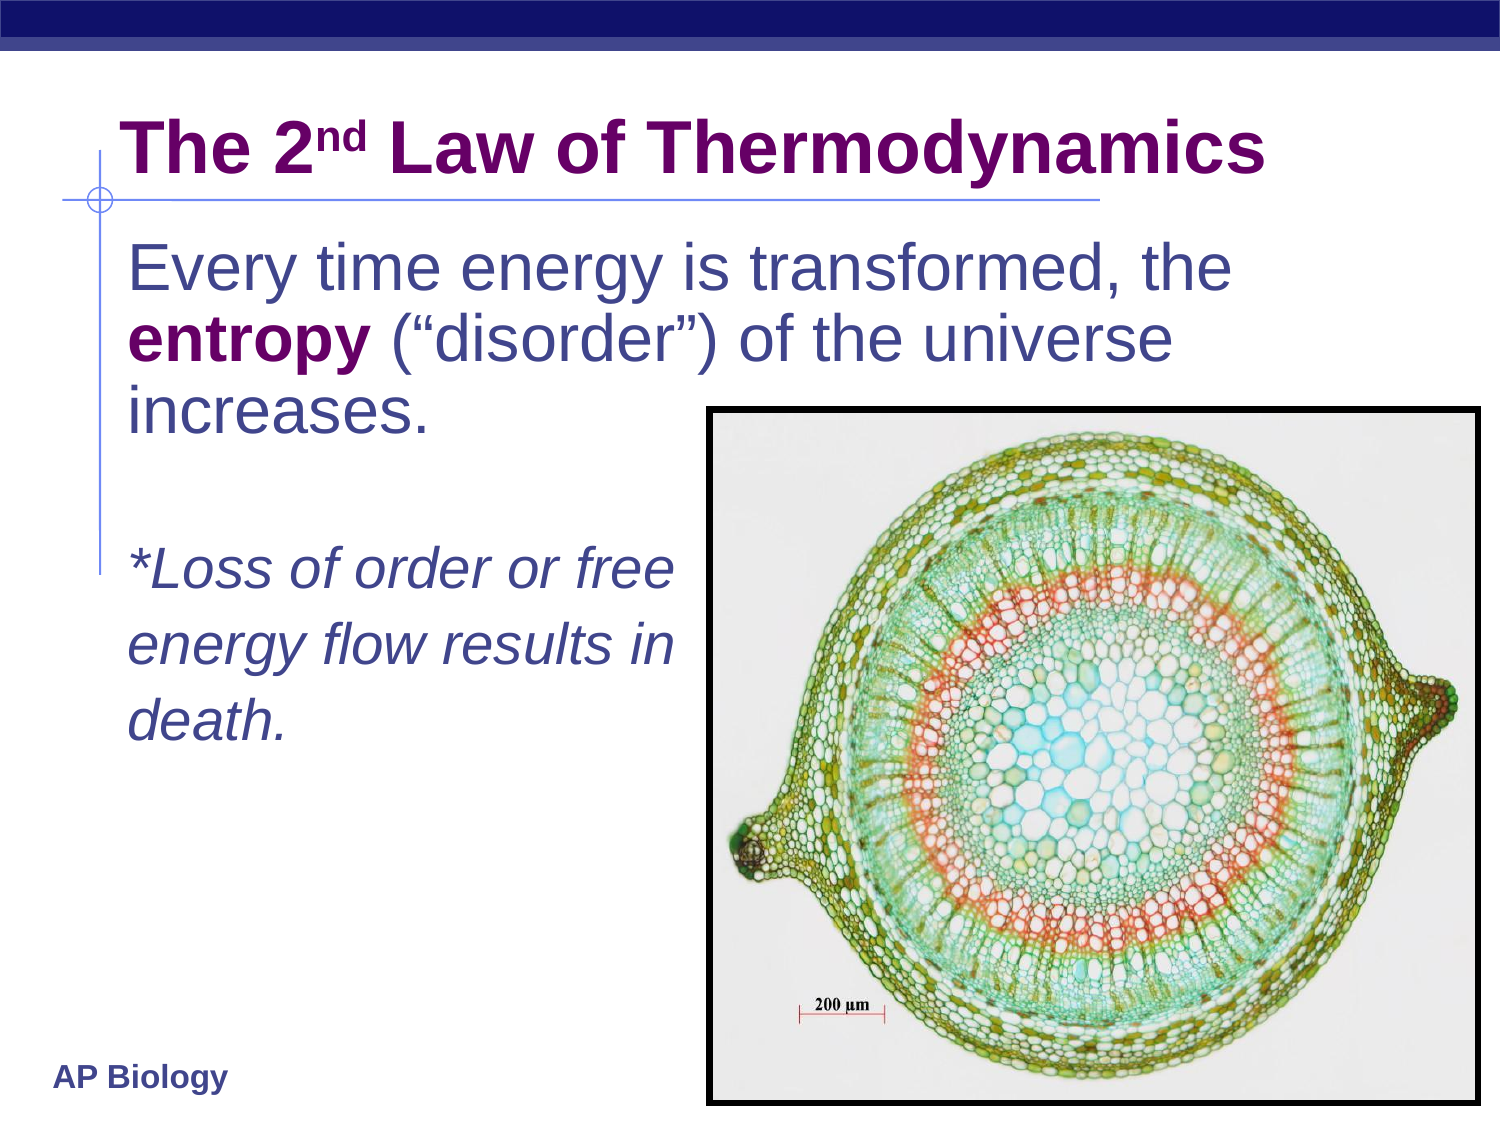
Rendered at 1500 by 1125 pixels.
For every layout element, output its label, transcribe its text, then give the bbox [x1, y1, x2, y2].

picture [712, 412, 1476, 1101]
list Every time energy is transformed, the entropy (“disorder”) of the universe increases. *Loss of order or free energy flow results in death. [112, 224, 1433, 1116]
title The 2nd Law of Thermodynamics [24, 50, 1363, 238]
